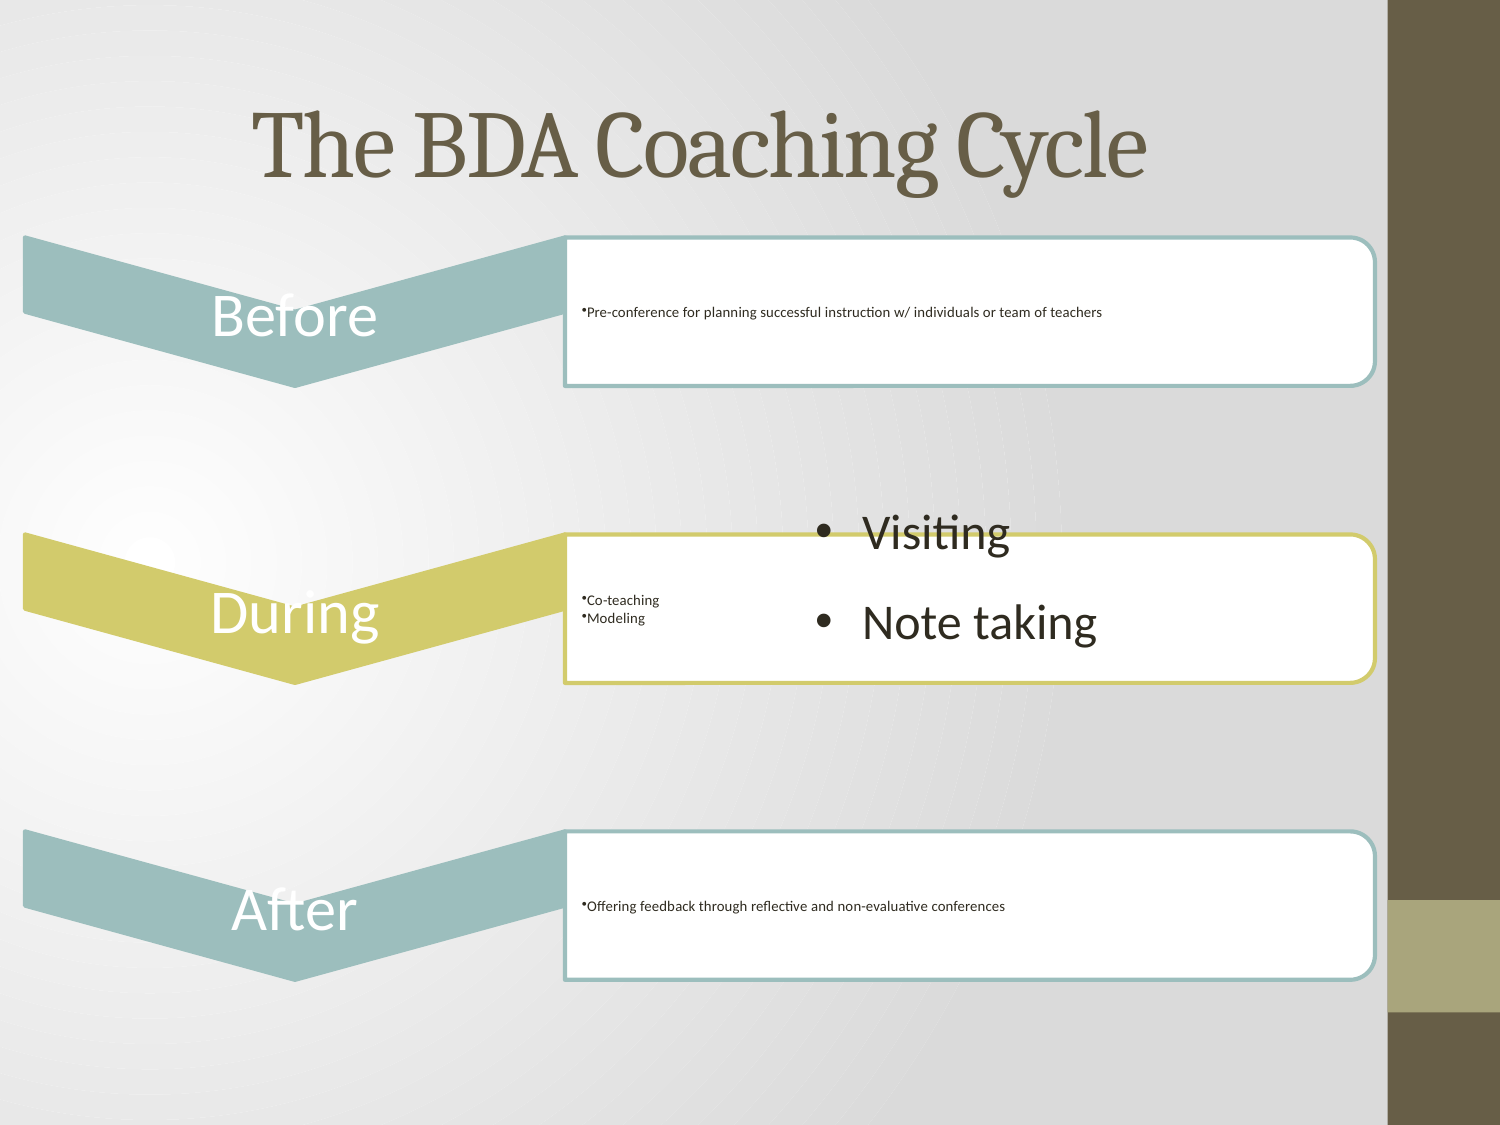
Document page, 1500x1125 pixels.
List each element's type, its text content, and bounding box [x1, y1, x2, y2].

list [24, 236, 1376, 981]
title The BDA Coaching Cycle [75, 45, 1325, 230]
